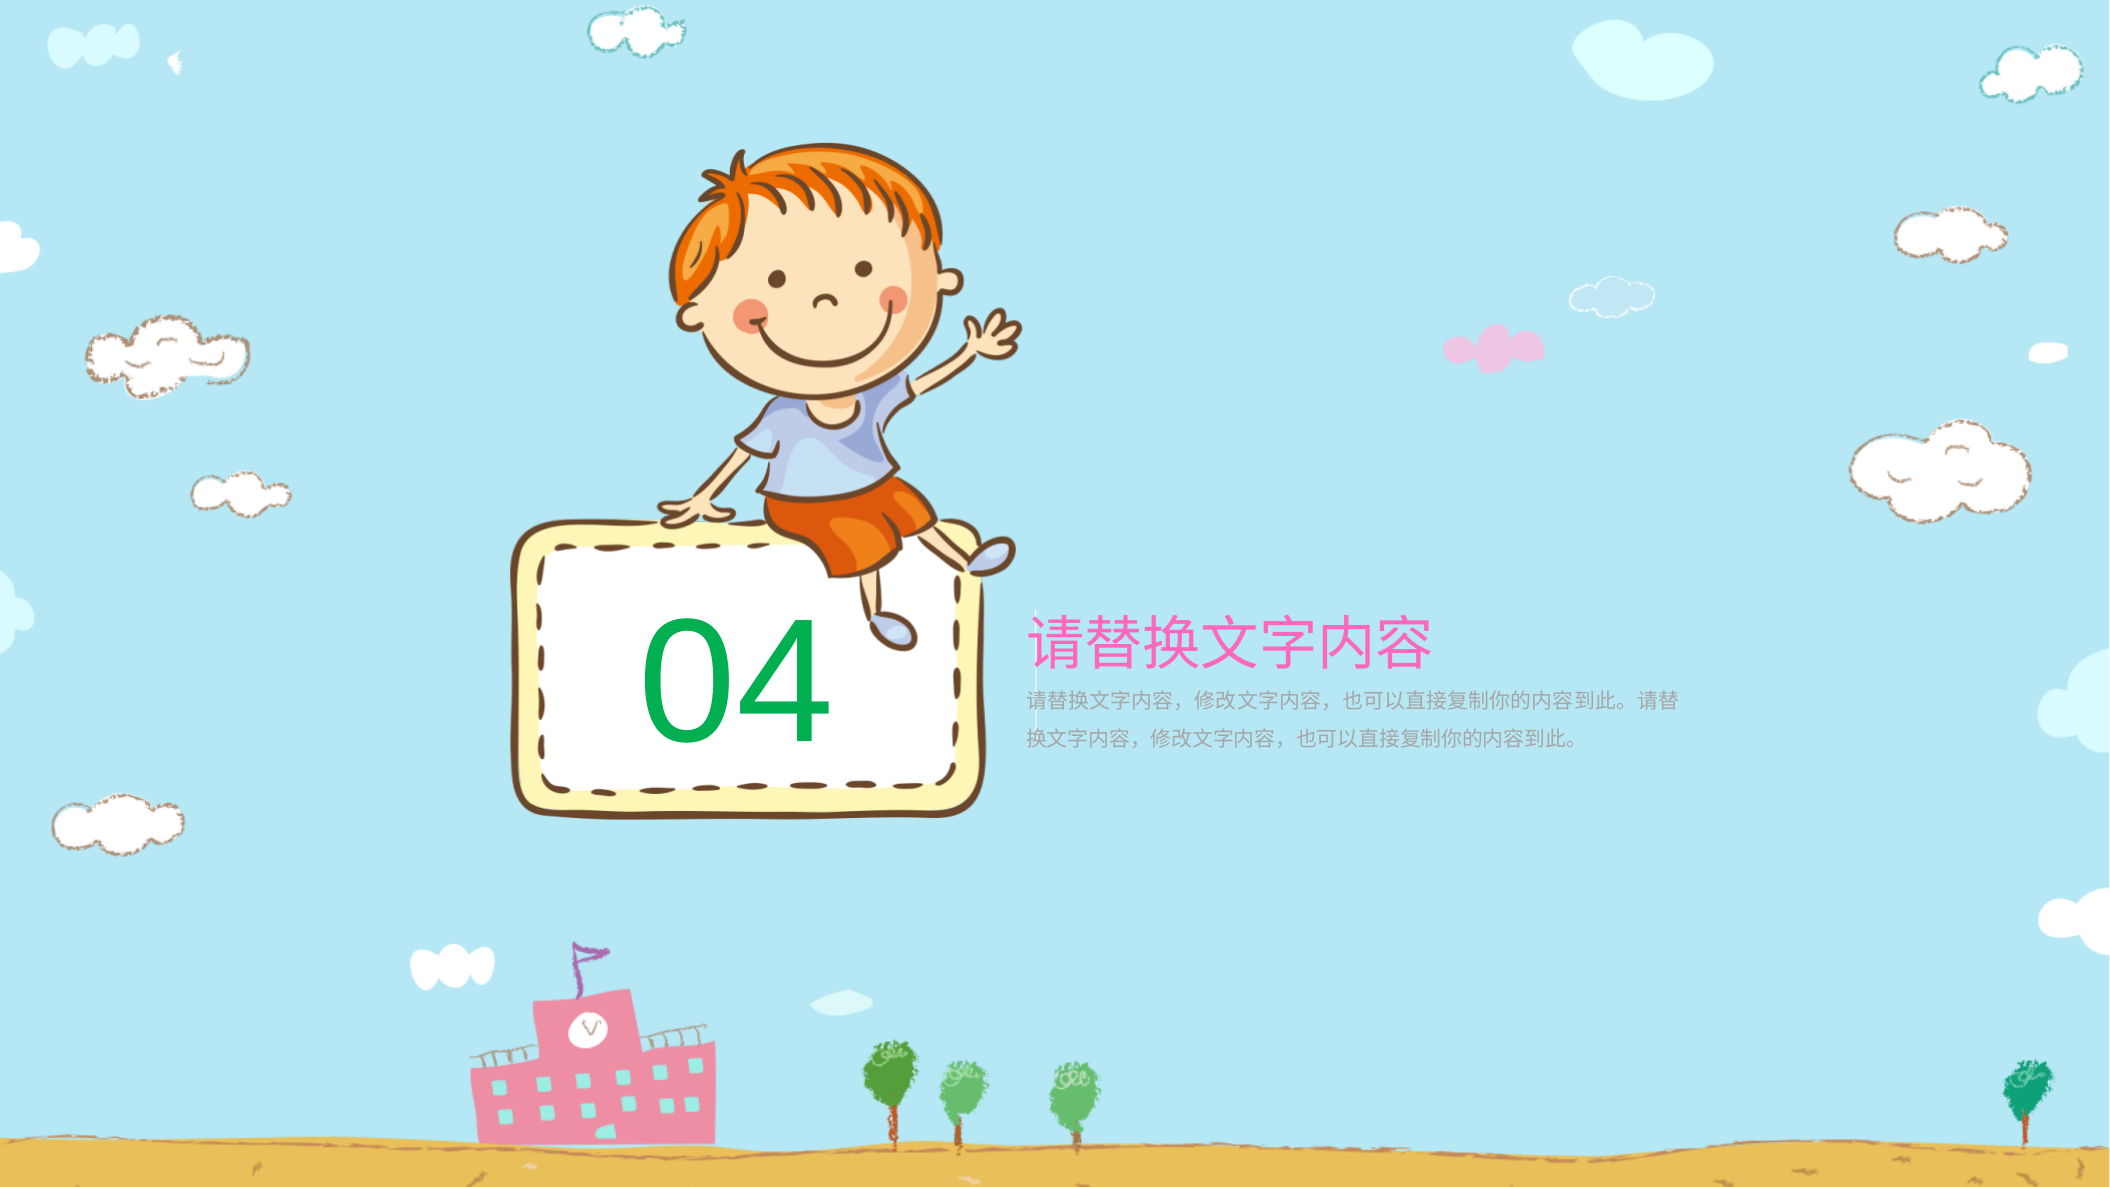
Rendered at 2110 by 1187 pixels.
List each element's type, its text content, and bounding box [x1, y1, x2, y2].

picture [0, 0, 2110, 1187]
text_box 请替换文字内容，修改文字内容，也可以直接复制你的内容到此。请替换文字内容，修改文字内容，也可以直接复制你的内容到此。 [1117, 675, 1679, 751]
text_box 请替换文字内容 [1117, 585, 1495, 675]
